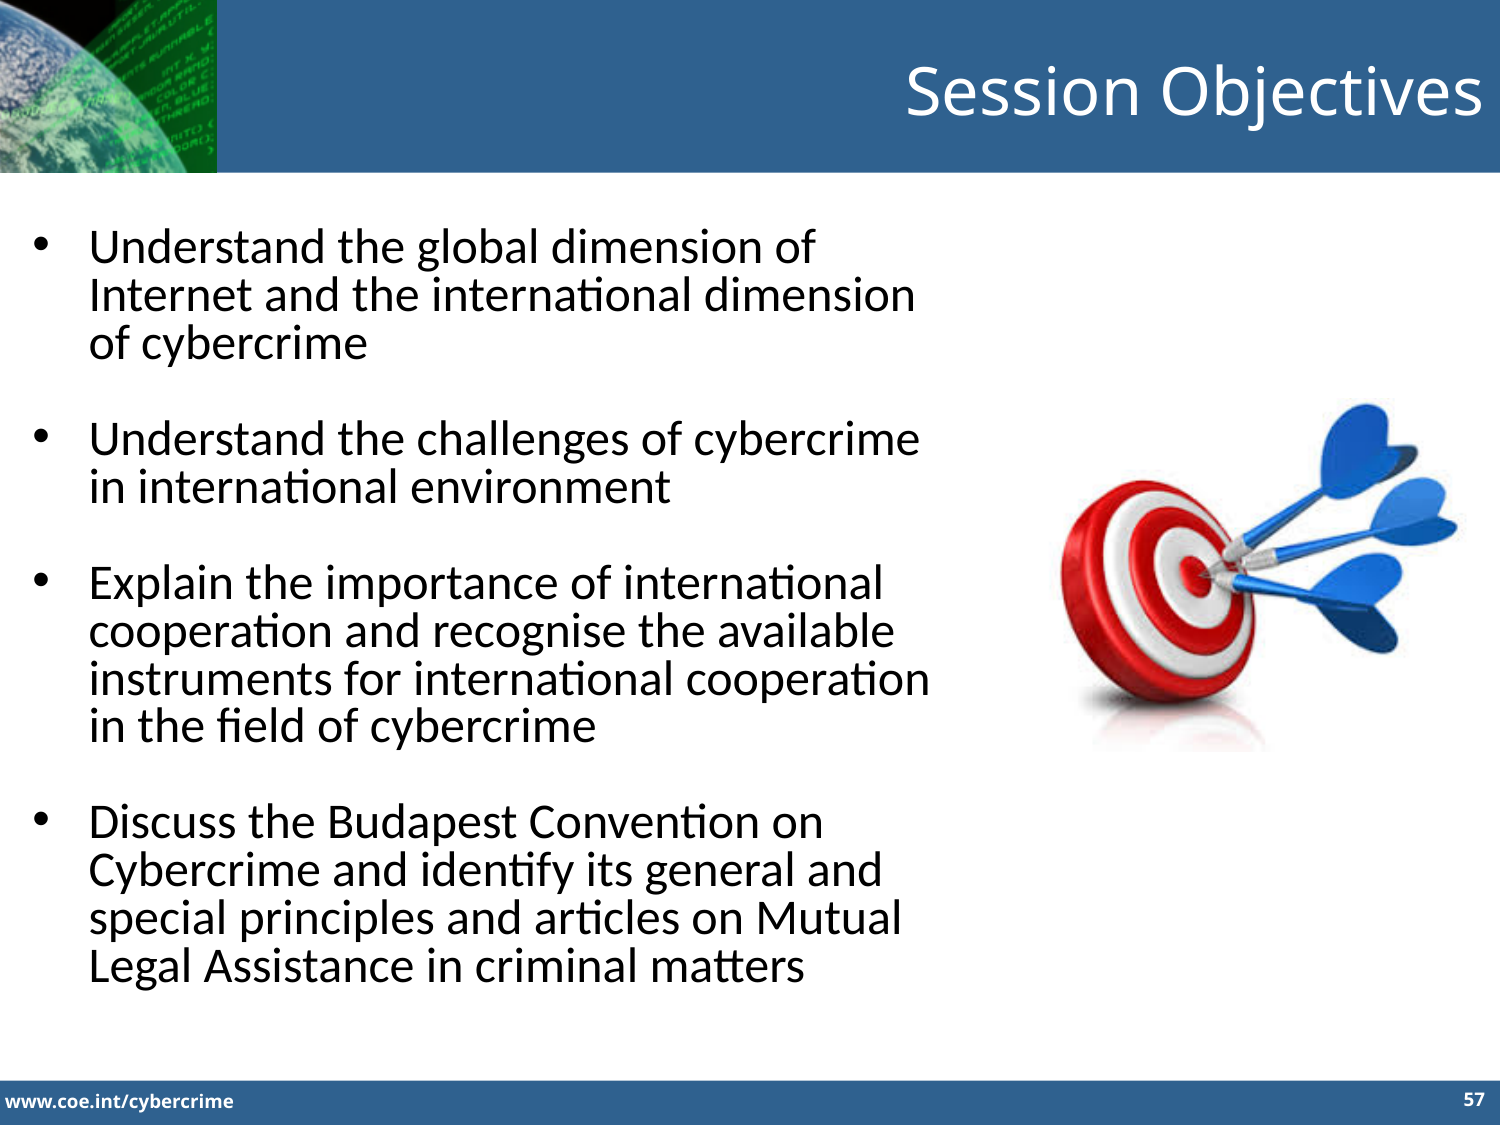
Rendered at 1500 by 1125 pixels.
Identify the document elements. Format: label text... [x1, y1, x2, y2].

picture [0, 1, 217, 173]
text_box Understand the global dimension of Internet and the international dimension of cybercrime Understand the challenges of cybercrime in international environment Explain the importance of international cooperation and recognise the available instruments for international cooperation in the field of cybercrime Discuss the Budapest Convention on Cybercrime and identify its general and special principles and articles on Mutual Legal Assistance in criminal matters [17, 217, 976, 1000]
picture [1021, 398, 1483, 752]
slide_number 57 [1162, 1080, 1500, 1125]
text_box Session Objectives [229, 12, 1500, 166]
